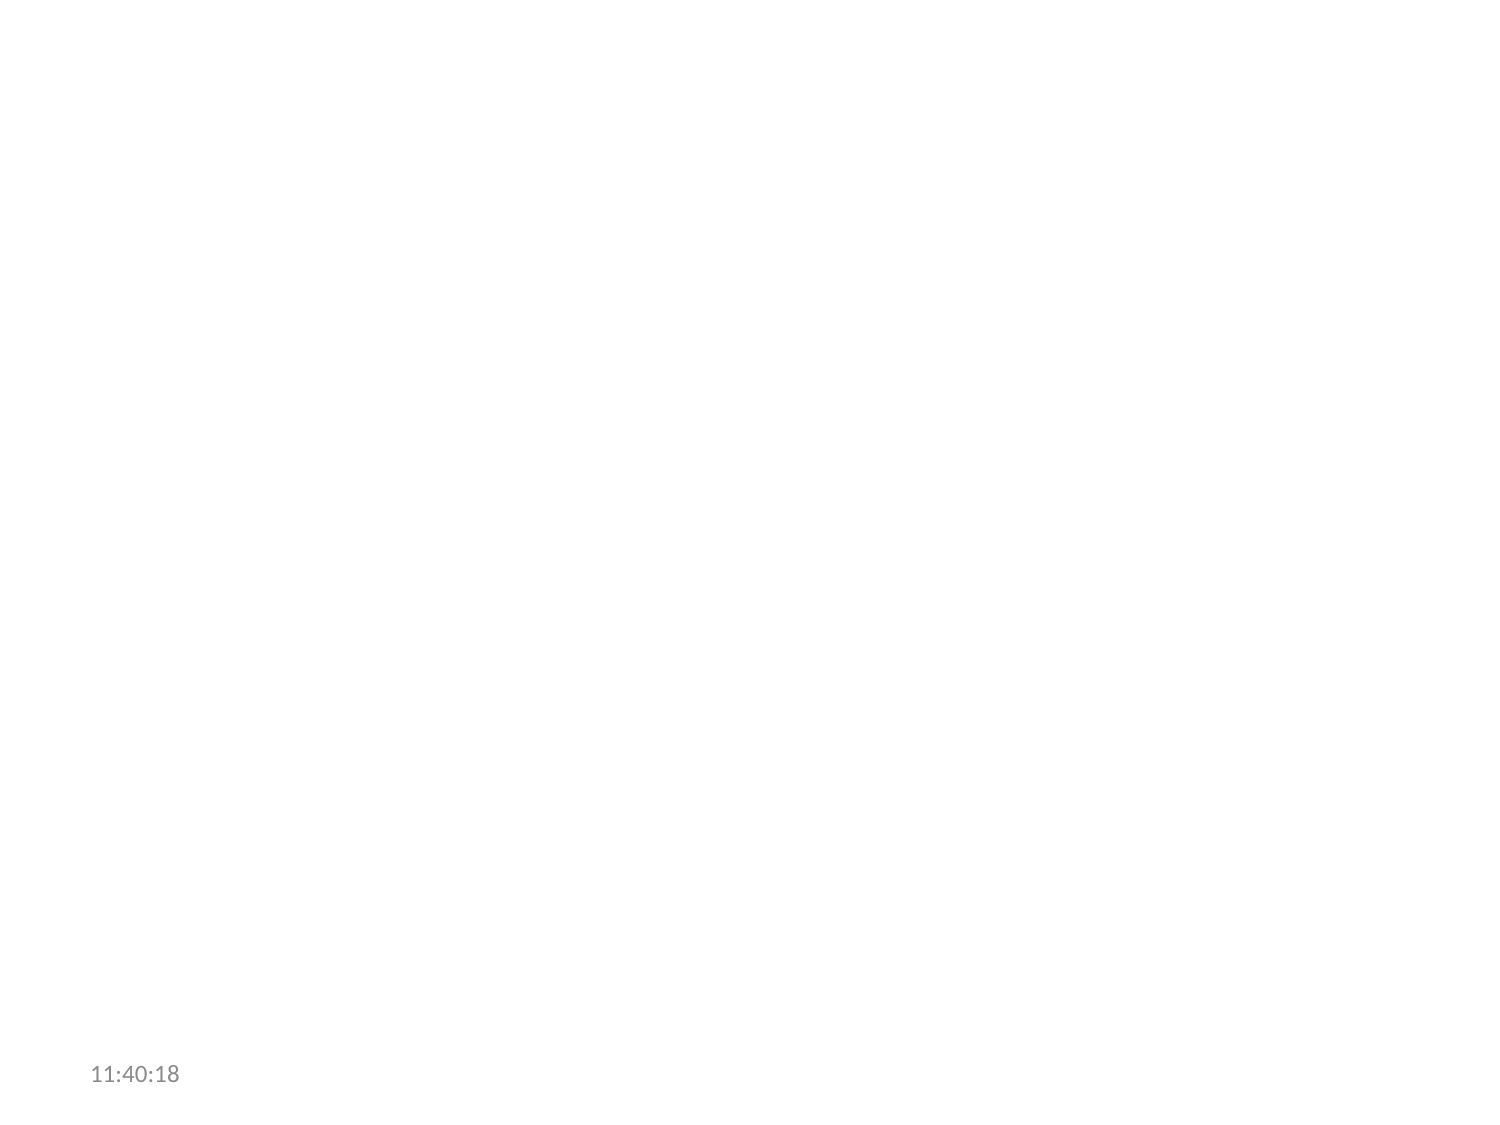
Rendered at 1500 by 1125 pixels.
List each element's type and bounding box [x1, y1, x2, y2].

slide_number [75, 1042, 425, 1103]
